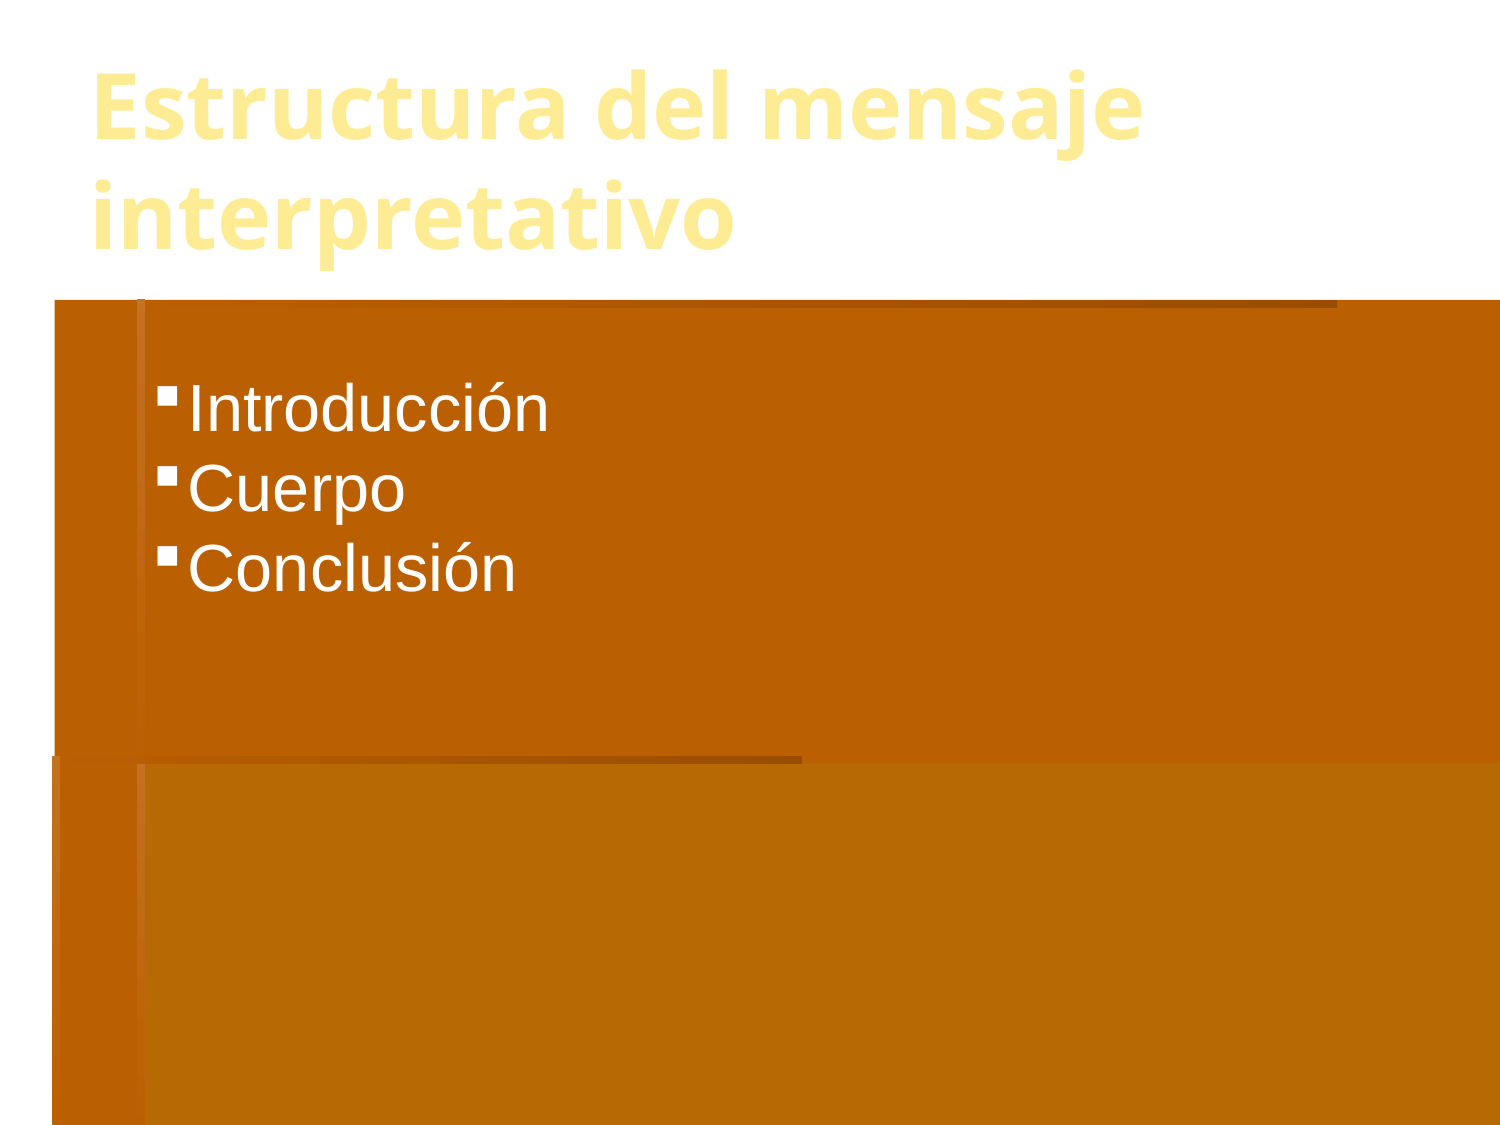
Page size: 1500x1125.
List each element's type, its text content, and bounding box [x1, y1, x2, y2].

text_box Estructura del mensaje interpretativo [75, 40, 1451, 275]
text_box Introducción Cuerpo Conclusión [137, 312, 1451, 1000]
